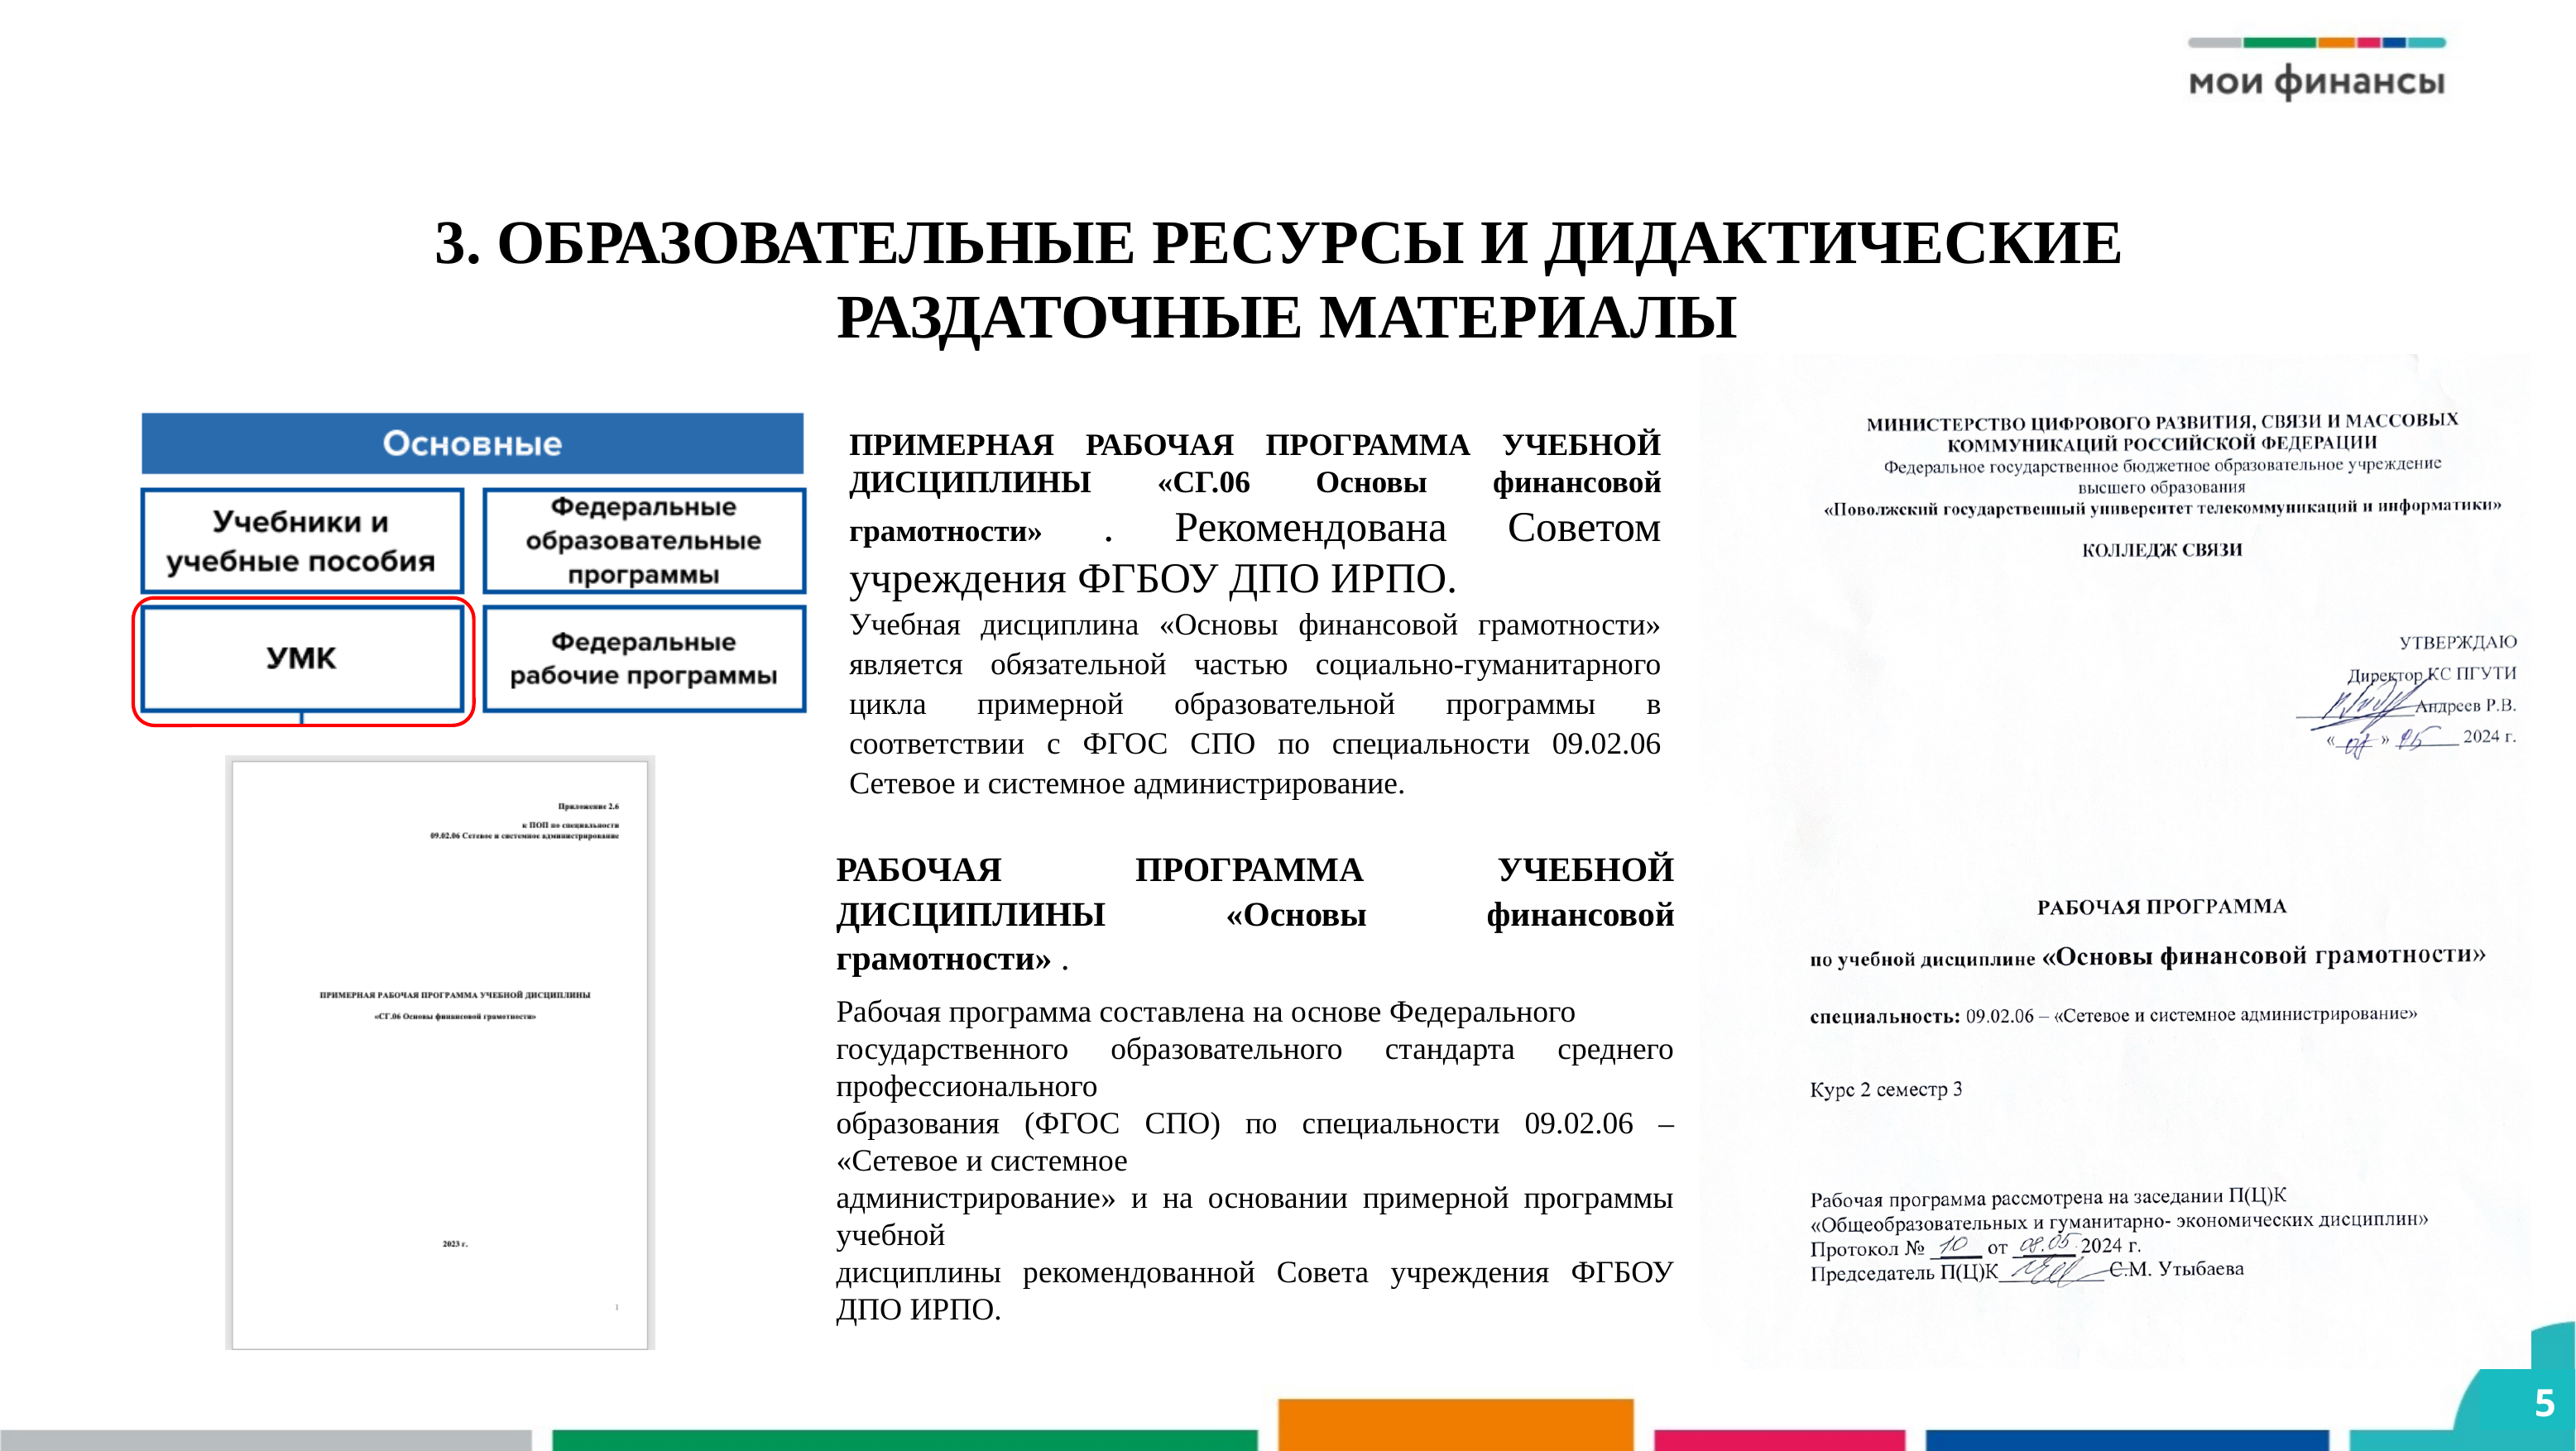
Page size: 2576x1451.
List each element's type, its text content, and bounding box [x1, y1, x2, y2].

text_box ПРИМЕРНАЯ РАБОЧАЯ ПРОГРАММА УЧЕБНОЙ ДИСЦИПЛИНЫ «СГ.06 Основы финансовой грамотности» . Рекомендована Советом учреждения ФГБОУ ДПО ИРПО. Учебная дисциплина «Основы финансовой грамотности» является обязательной частью социально-гуманитарного цикла примерной образовательной программы в соответствии с ФГОС СПО по специальности 09.02.06 Сетевое и системное администрирование. [837, 418, 1675, 837]
picture [0, 354, 2576, 1451]
text_box 3. ОБРАЗОВАТЕЛЬНЫЕ РЕСУРСЫ И ДИДАКТИЧЕСКИЕ РАЗДАТОЧНЫЕ МАТЕРИАЛЫ [0, 192, 2576, 361]
text_box РАБОЧАЯ ПРОГРАММА УЧЕБНОЙ ДИСЦИПЛИНЫ «Основы финансовой грамотности» . Рабочая программа составлена на основе Федерального государственного образовательного стандарта среднего профессионального образования (ФГОС СПО) по специальности 09.02.06 – «Сетевое и системное администрирование» и на основании примерной программы учебной дисциплины рекомендованной Совета учреждения ФГБОУ ДПО ИРПО. [823, 837, 1687, 1387]
picture [0, 0, 2576, 192]
text_box 5 [2480, 1368, 2576, 1430]
